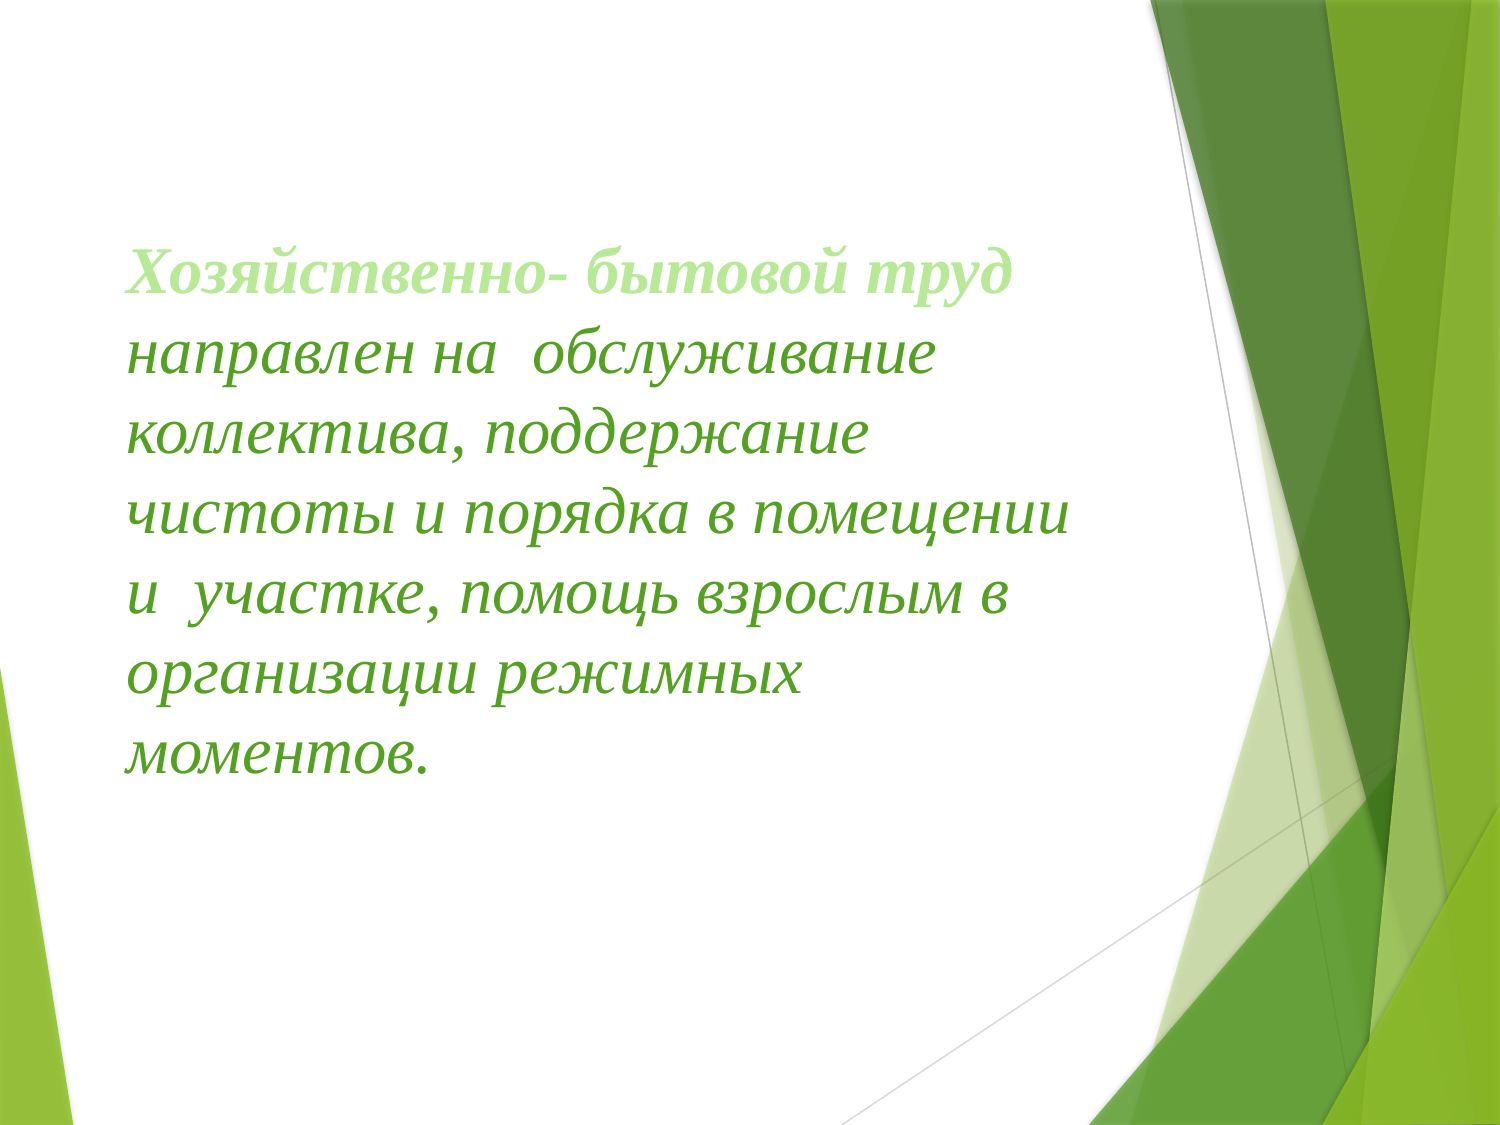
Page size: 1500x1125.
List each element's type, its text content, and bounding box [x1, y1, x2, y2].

text_box Хозяйственно- бытовой труд направлен на обслуживание коллектива, поддержание чистоты и порядка в помещении и участке, помощь взрослым в организации режимных моментов. [112, 219, 1099, 795]
